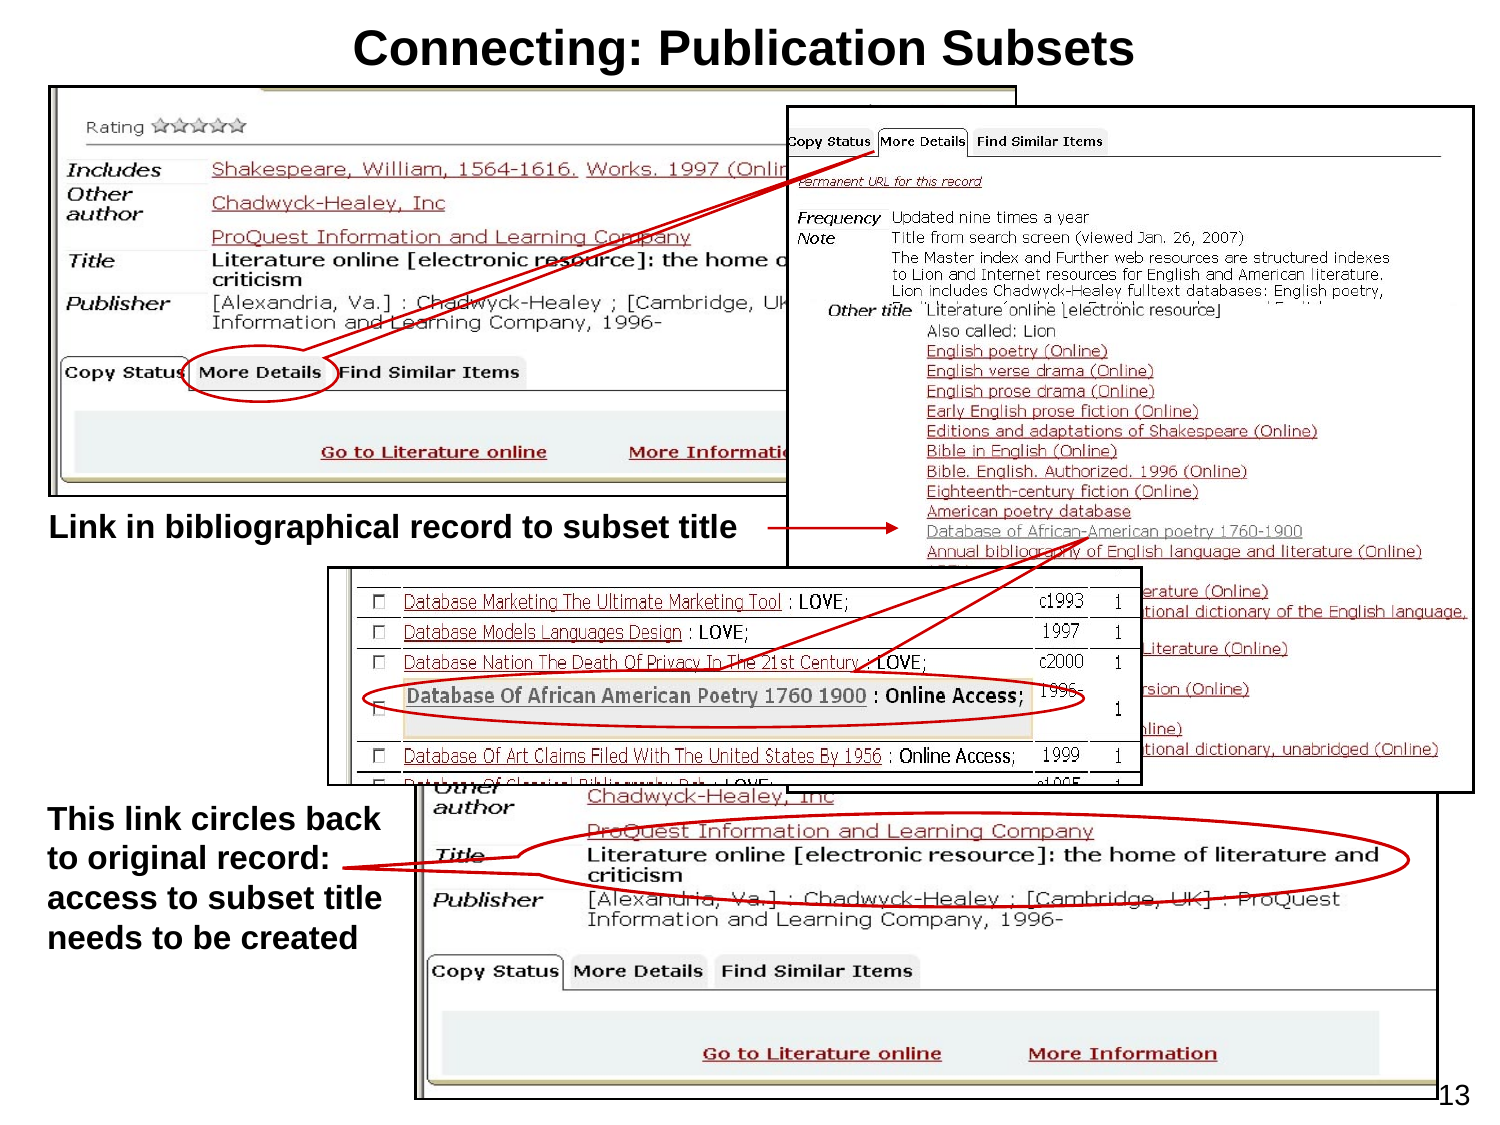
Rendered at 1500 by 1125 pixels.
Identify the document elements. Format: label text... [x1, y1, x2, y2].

text_box [400, 863, 411, 871]
text_box This link circles back to original record: access to subset title needs to be created [32, 789, 400, 964]
text_box Link in bibliographical record to subset title [33, 498, 783, 553]
text_box Connecting: Publication Subsets [338, 8, 1151, 83]
text_box 13 [1407, 1068, 1486, 1125]
picture [50, 87, 1473, 1099]
